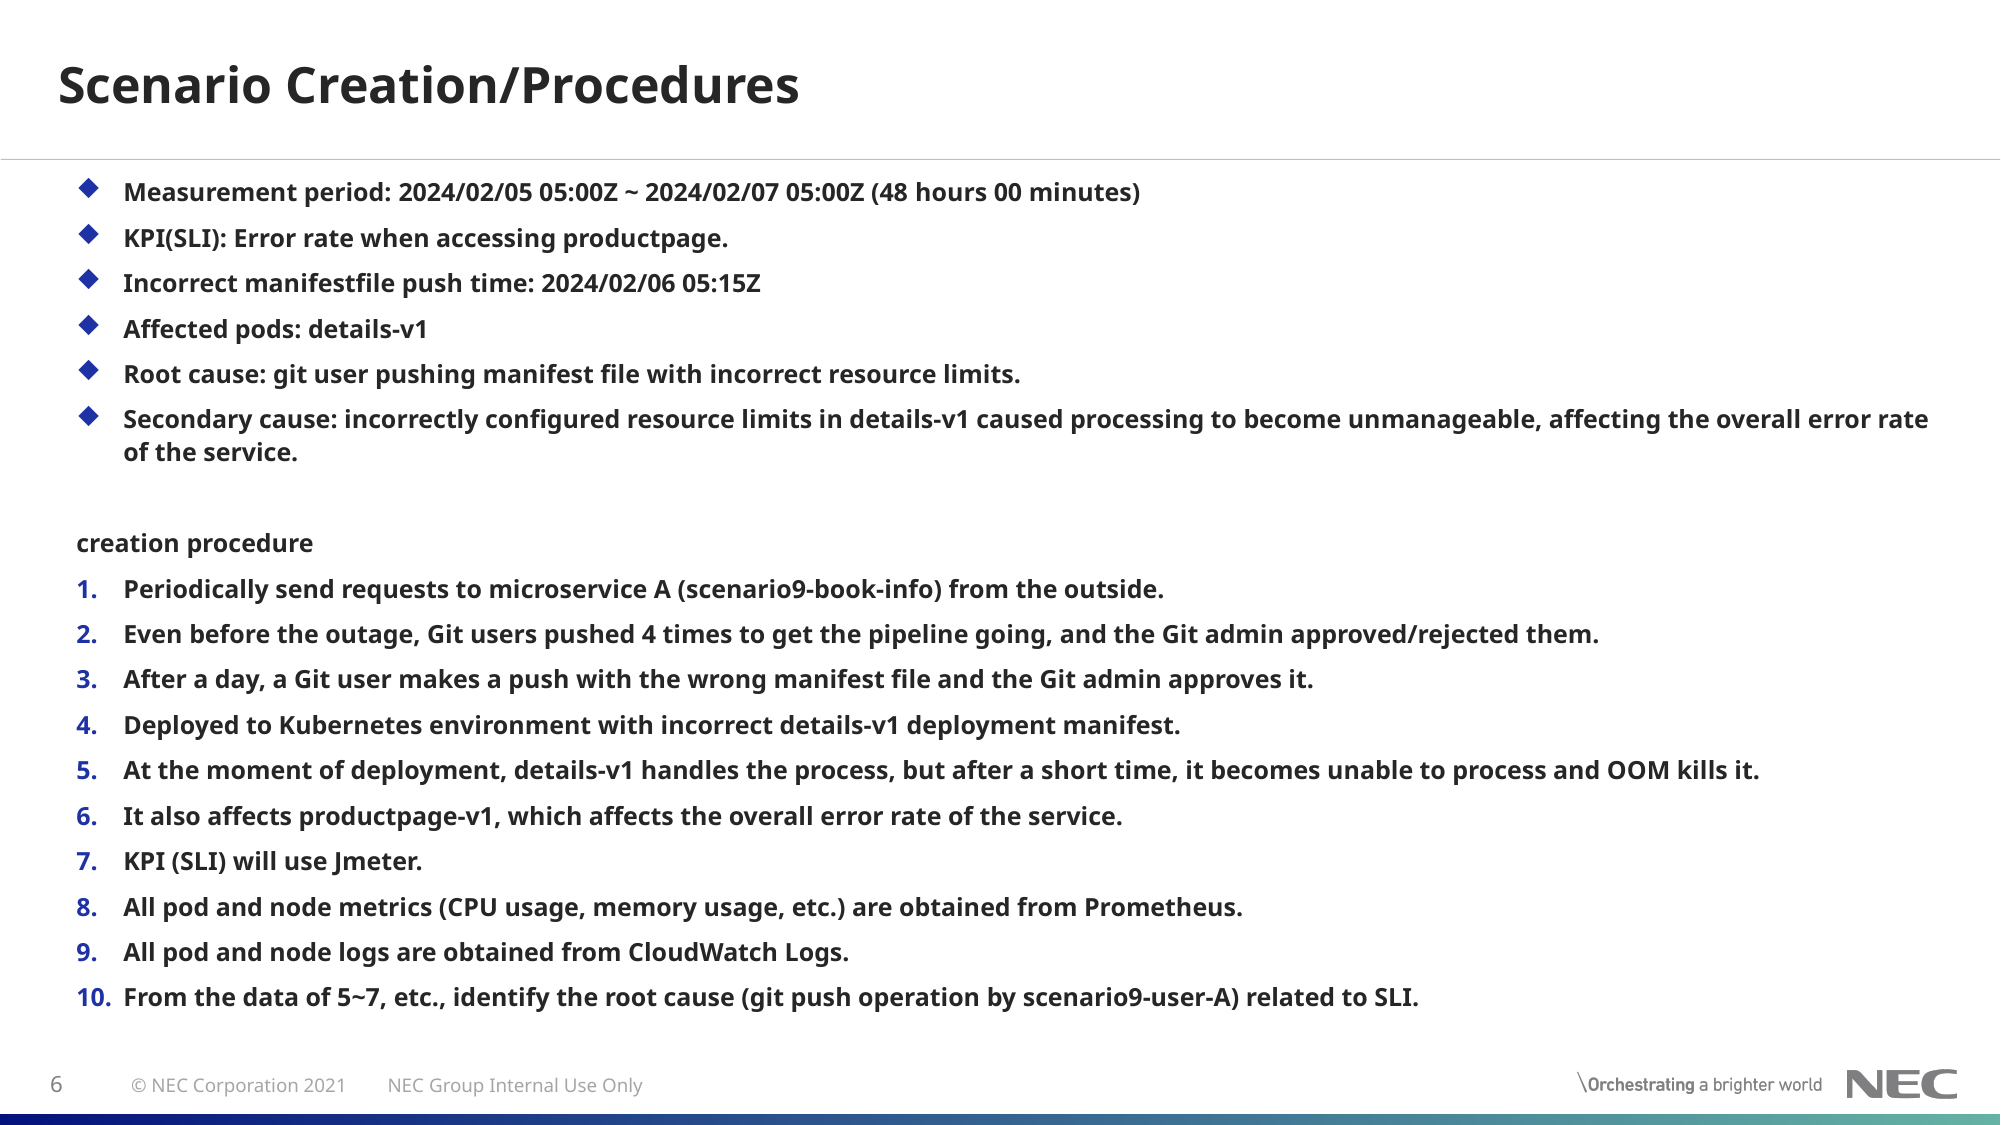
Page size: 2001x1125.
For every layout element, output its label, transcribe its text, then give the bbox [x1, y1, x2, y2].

picture [0, 0, 2001, 1125]
text_box Measurement period: 2024/02/05 05:00Z ~ 2024/02/07 05:00Z (48 hours 00 minutes) KPI(SLI): Error rate when accessing productpage. Incorrect manifestfile push time: 2024/02/06 05:15Z Affected pods: details-v1 Root cause: git user pushing manifest file with incorrect resource limits. Secondary cause: incorrectly configured resource limits in details-v1 caused processing to become unmanageable, affecting the overall error rate of the service. creation procedure Periodically send requests to microservice A (scenario9-book-info) from the outside. Even before the outage, Git users pushed 4 times to get the pipeline going, and the Git admin approved/rejected them. After a day, a Git user makes a push with the wrong manifest file and the Git admin approves it. Deployed to Kubernetes environment with incorrect details-v1 deployment manifest. At the moment of deployment, details-v1 handles the process, but after a short time, it becomes unable to process and OOM kills it. It also affects productpage-v1, which affects the overall error rate of the service. KPI (SLI) will use Jmeter. All pod and node metrics (CPU usage, memory usage, etc.) are obtained from Prometheus. All pod and node logs are obtained from CloudWatch Logs. From the data of 5~7, etc., identify the root cause (git push operation by scenario9-user-A) related to SLI. [43, 166, 1957, 1012]
title Scenario Creation/Procedures [43, 33, 1957, 135]
